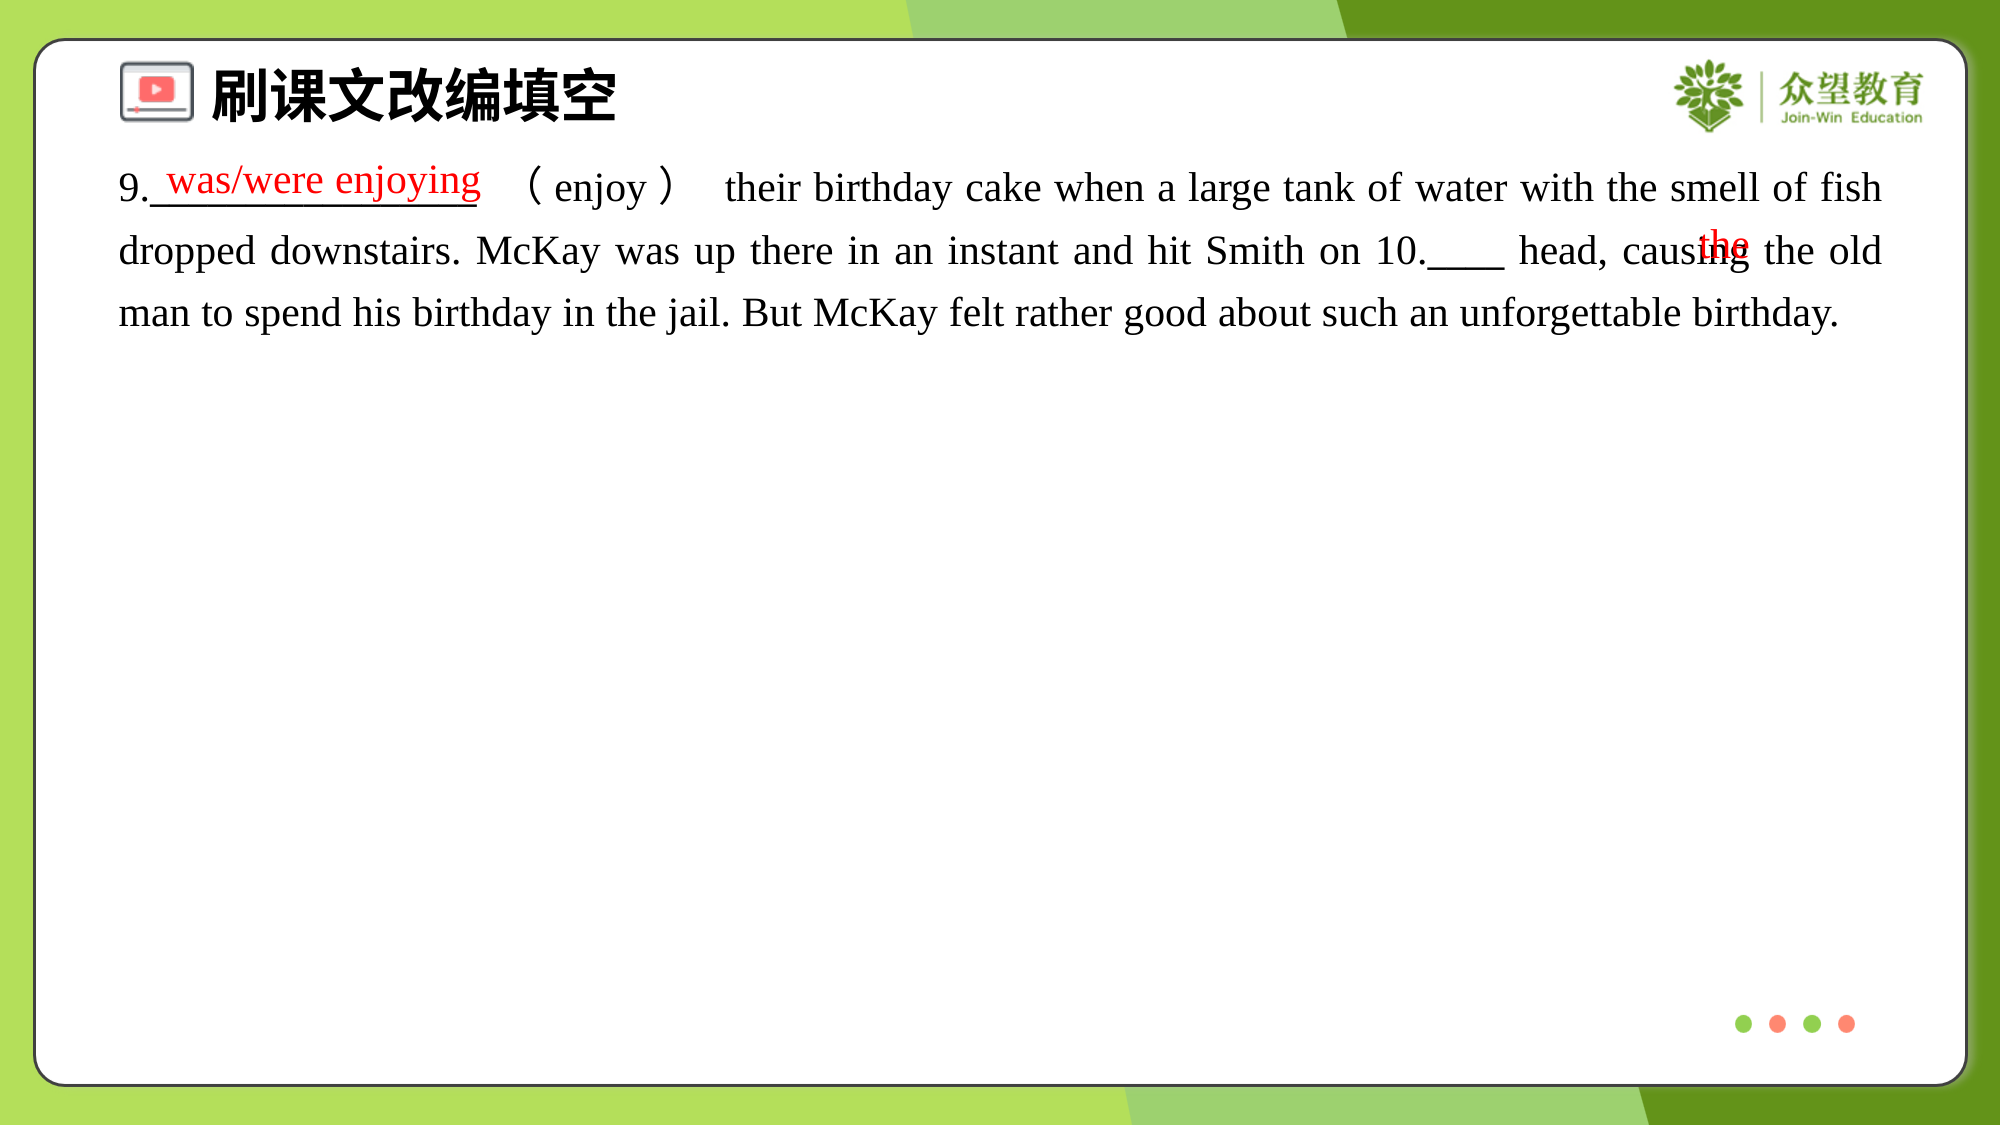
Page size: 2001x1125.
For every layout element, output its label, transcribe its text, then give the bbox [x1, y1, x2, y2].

picture [0, 0, 2000, 1125]
text_box the [1694, 203, 1755, 262]
text_box 9._________________ （enjoy） their birthday cake when a large tank of water with the smell of fish dropped downstairs. McKay was up there in an instant and hit Smith on 10.____ head, causing the old man to spend his birthday in the jail. But McKay felt rather good about such an unforgettable birthday. [118, 147, 1883, 393]
text_box was/were enjoying [157, 139, 491, 197]
